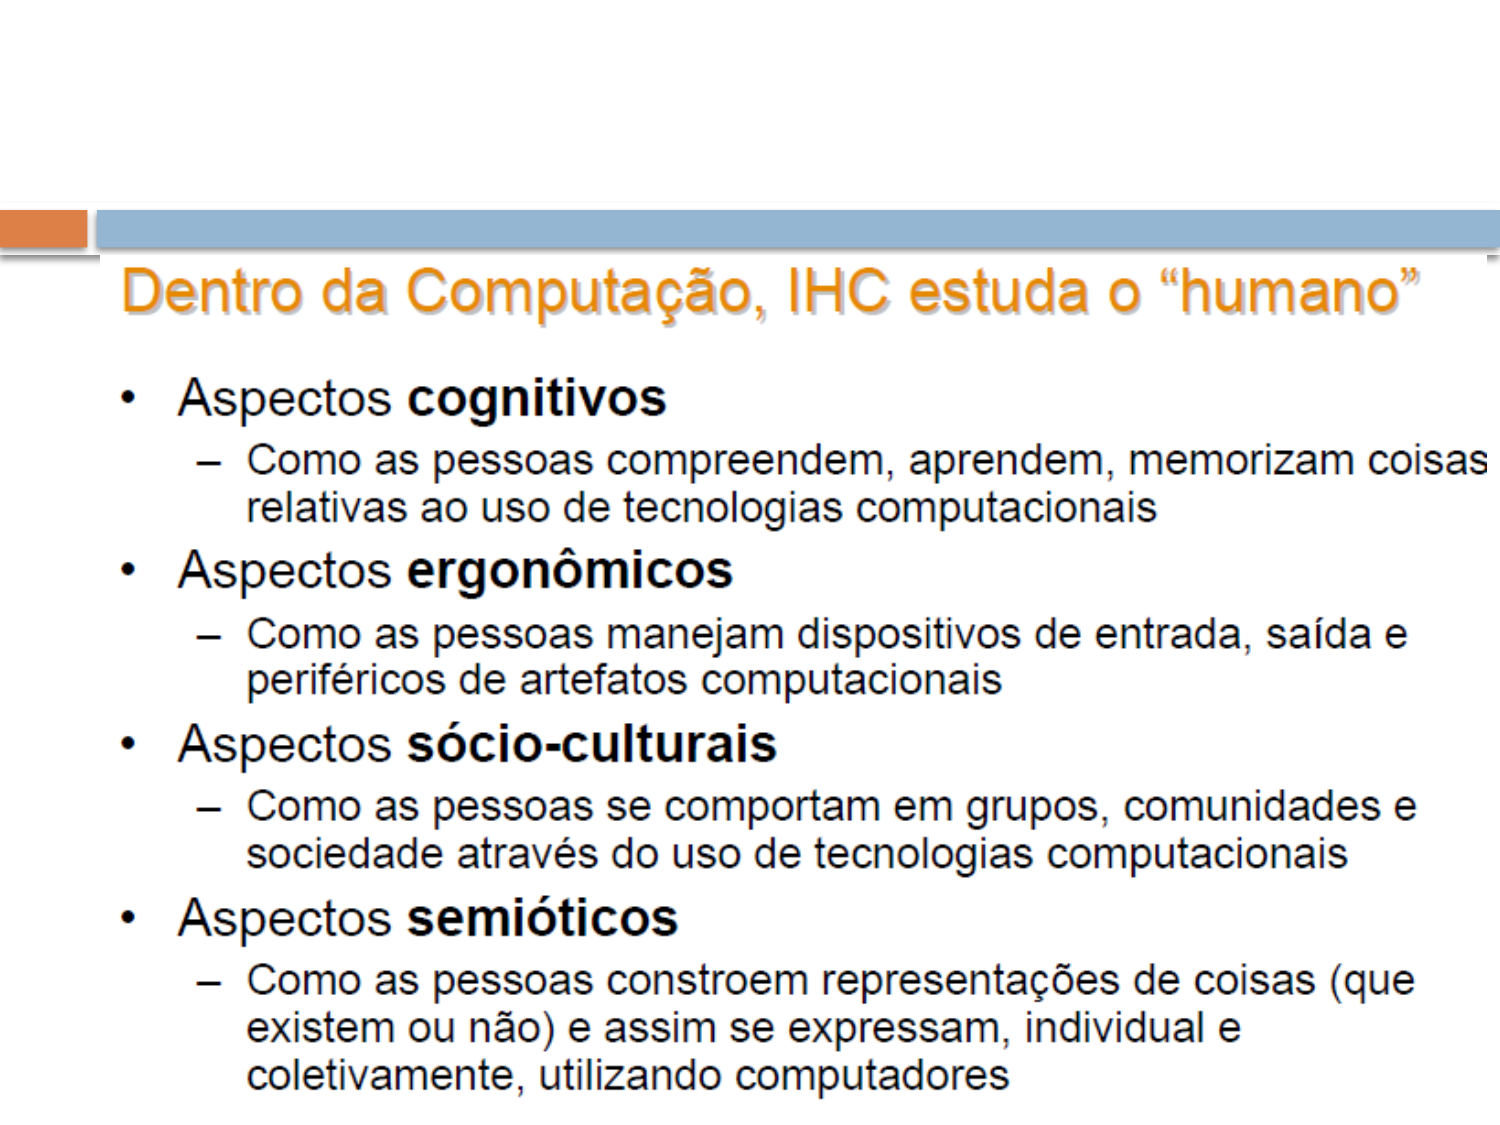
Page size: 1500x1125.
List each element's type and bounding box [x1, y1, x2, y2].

picture [99, 254, 1487, 1114]
